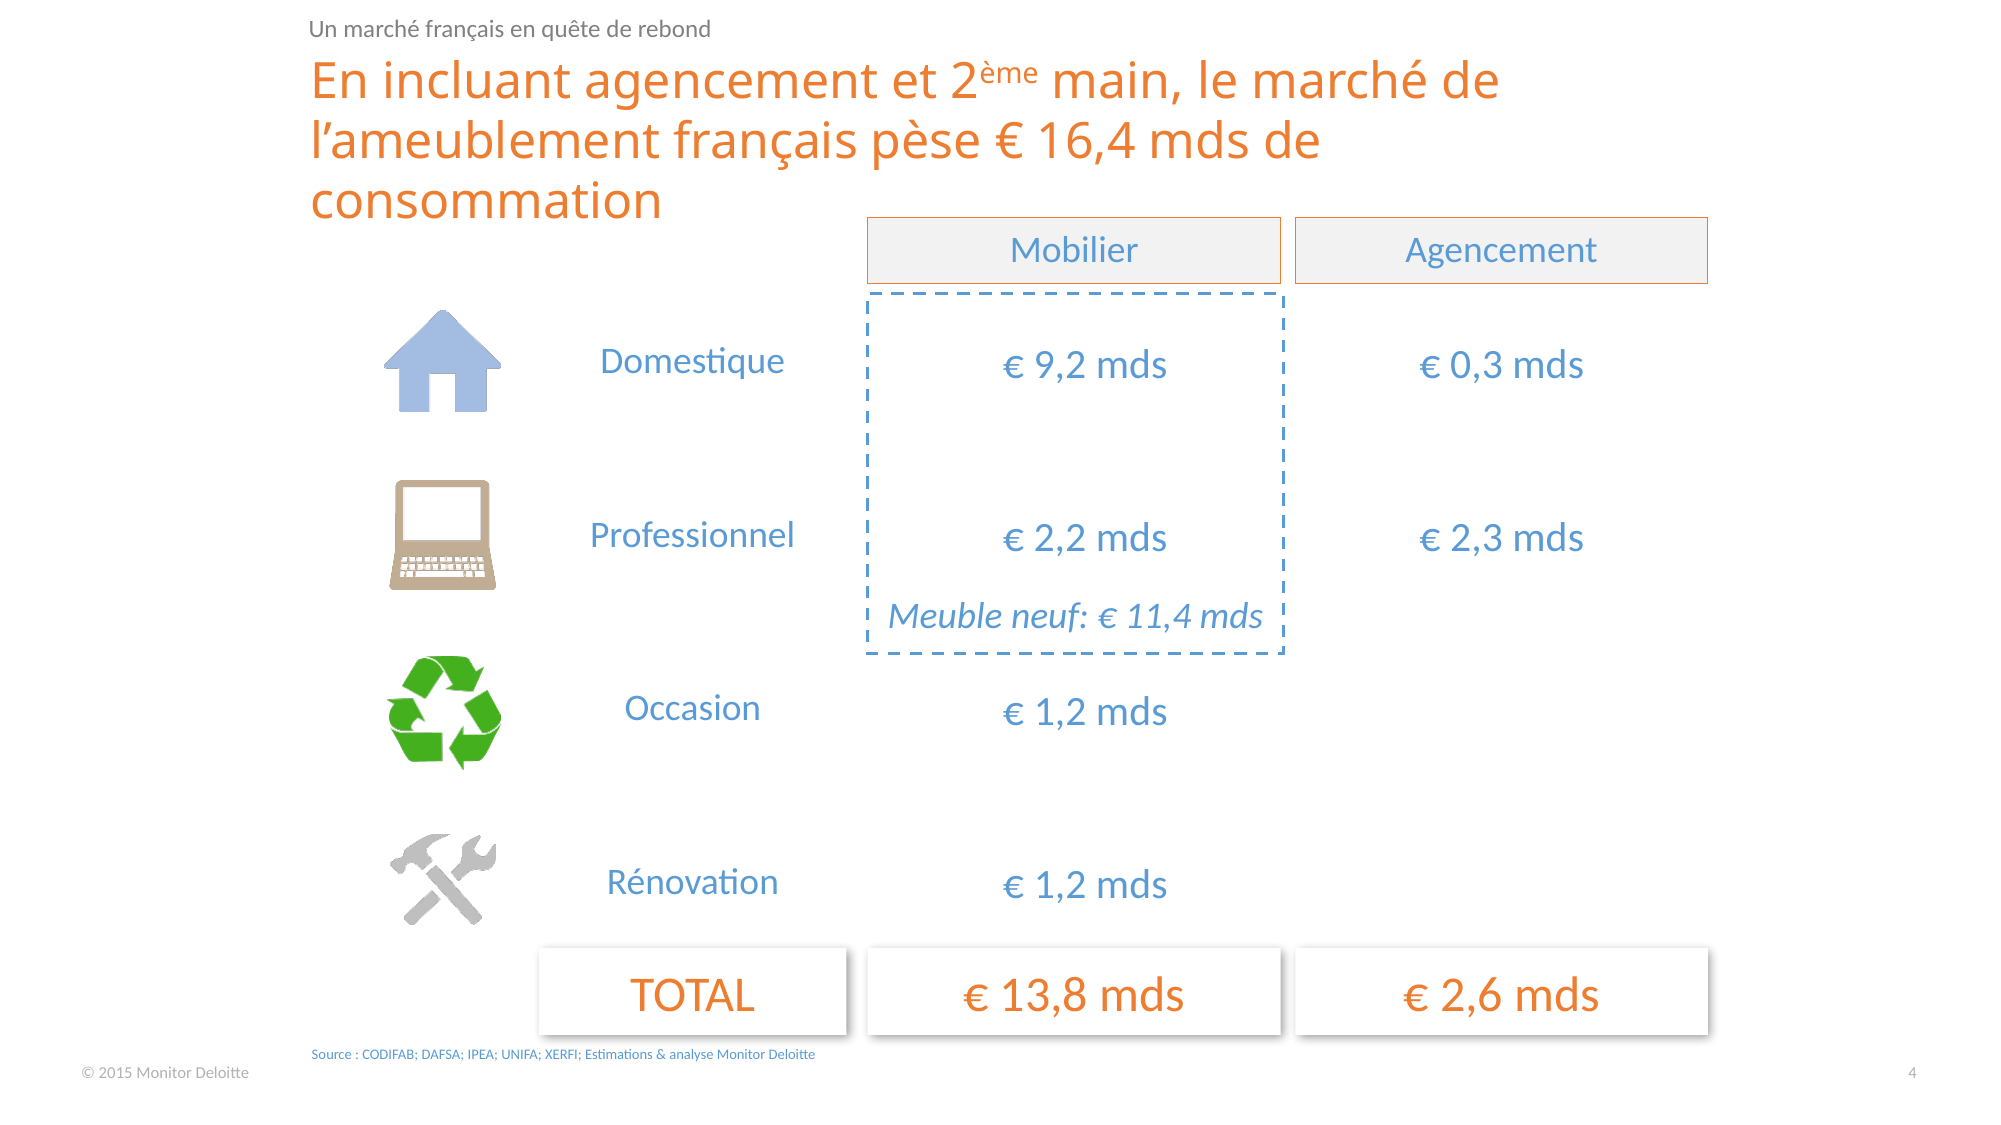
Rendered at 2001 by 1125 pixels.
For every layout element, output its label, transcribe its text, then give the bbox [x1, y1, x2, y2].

slide_number 4 [1743, 1051, 1917, 1093]
text_box € 1,2 mds [889, 676, 1281, 736]
picture [384, 310, 501, 412]
text_box En incluant agencement et 2ème main, le marché de l’ameublement français pèse € 16,4 mds de consommation [310, 48, 1687, 126]
text_box Meuble neuf: € 11,4 mds [867, 293, 1284, 654]
text_box Mobilier [867, 217, 1281, 284]
text_box Domestique [531, 329, 855, 389]
footer © 2015 Monitor Deloitte [80, 1051, 1735, 1093]
text_box Agencement [1295, 217, 1708, 284]
text_box Rénovation [531, 849, 855, 909]
picture [390, 834, 496, 925]
text_box TOTAL [539, 947, 847, 1035]
text_box Un marché français en quête de rebond [293, 5, 937, 50]
text_box € 13,8 mds [867, 947, 1281, 1035]
text_box Source : CODIFAB; DAFSA; IPEA; UNIFA; XERFI; Estimations & analyse Monitor Deloitte [296, 1037, 1340, 1070]
picture [389, 480, 496, 590]
text_box € 1,2 mds [889, 849, 1281, 909]
text_box € 2,6 mds [1295, 947, 1708, 1035]
text_box Occasion [531, 676, 855, 736]
text_box Professionnel [531, 502, 855, 562]
text_box € 2,3 mds [1306, 502, 1698, 562]
picture [380, 646, 505, 770]
text_box € 0,3 mds [1306, 329, 1698, 389]
